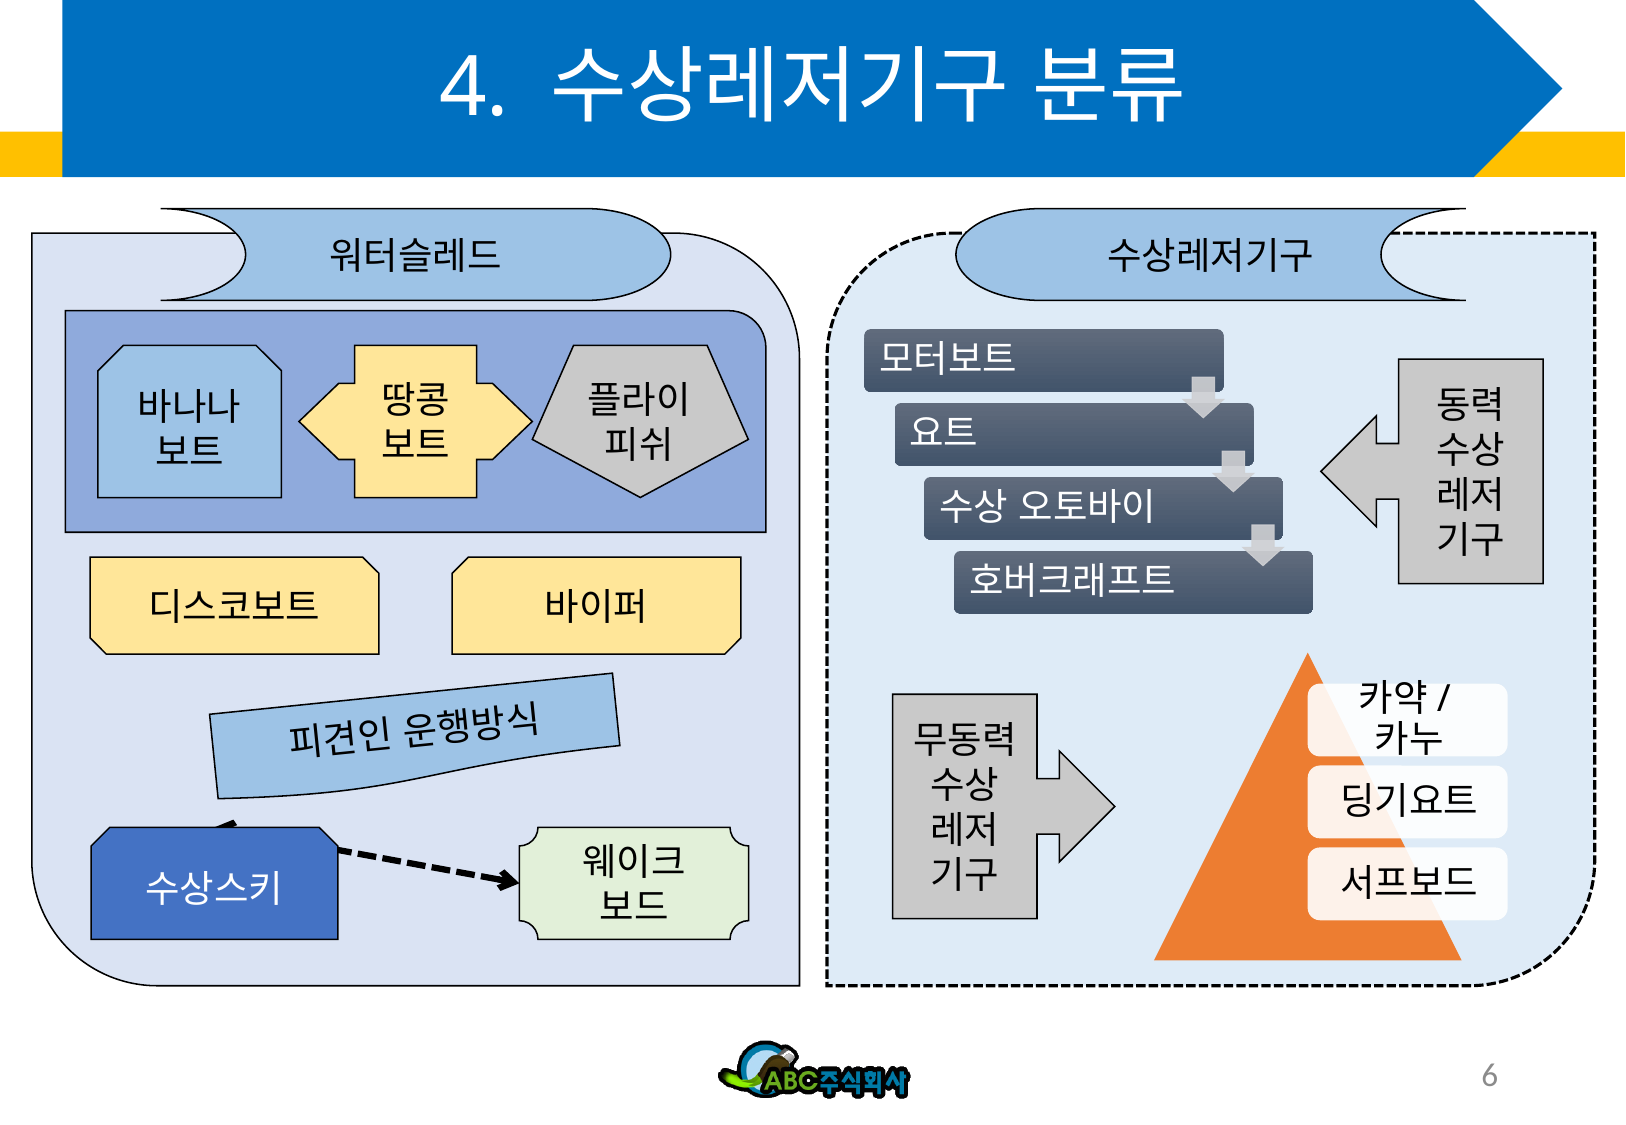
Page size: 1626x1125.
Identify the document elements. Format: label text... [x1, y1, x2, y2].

text_box 바이퍼 [451, 556, 742, 656]
text_box 동력 수상 레저 기구 [1319, 358, 1545, 585]
text_box 무동력 수상 레저 기구 [891, 693, 1097, 920]
slide_number 6 [1147, 1042, 1514, 1103]
text_box [530, 344, 750, 461]
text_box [1097, 652, 1564, 961]
text_box 플라이피쉬 [567, 368, 711, 474]
text_box 바나나보트 [96, 344, 283, 499]
text_box 수상레저기구 [954, 207, 1467, 302]
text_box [864, 329, 1314, 614]
title 4. 수상레저기구 분류 [0, 0, 1625, 177]
picture [709, 1034, 916, 1103]
text_box [825, 232, 1596, 987]
text_box [30, 231, 801, 987]
text_box 피견인 운행방식 [208, 672, 621, 800]
text_box [594, 474, 687, 499]
text_box 웨이크 보드 [518, 826, 750, 941]
text_box [64, 309, 767, 534]
text_box 수상스키 [90, 826, 339, 941]
text_box 워터슬레드 [160, 207, 672, 302]
text_box 땅콩 보트 [297, 344, 534, 499]
text_box 디스코보트 [89, 556, 380, 656]
